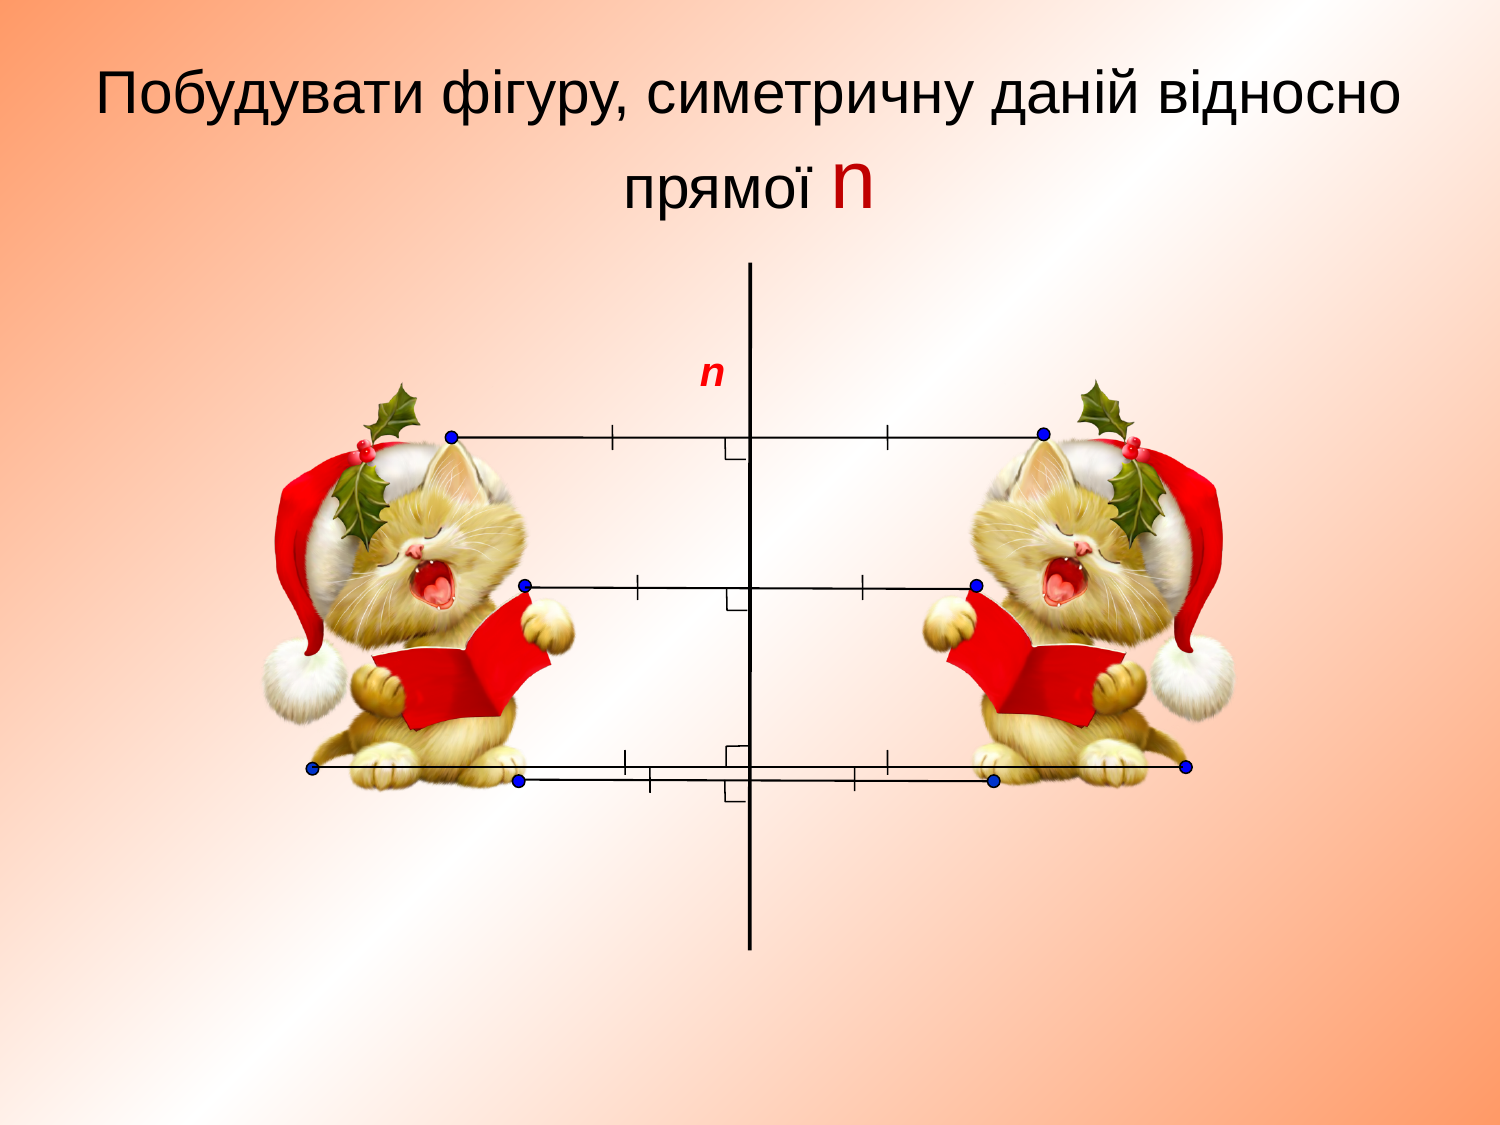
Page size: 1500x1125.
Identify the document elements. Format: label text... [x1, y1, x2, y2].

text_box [662, 459, 763, 573]
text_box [662, 609, 763, 951]
title Побудувати фігуру, симетричну даній відносно прямої n [75, 45, 1425, 233]
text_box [637, 574, 863, 601]
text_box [612, 424, 888, 451]
picture [918, 368, 1238, 790]
picture [259, 371, 579, 793]
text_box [662, 262, 763, 423]
